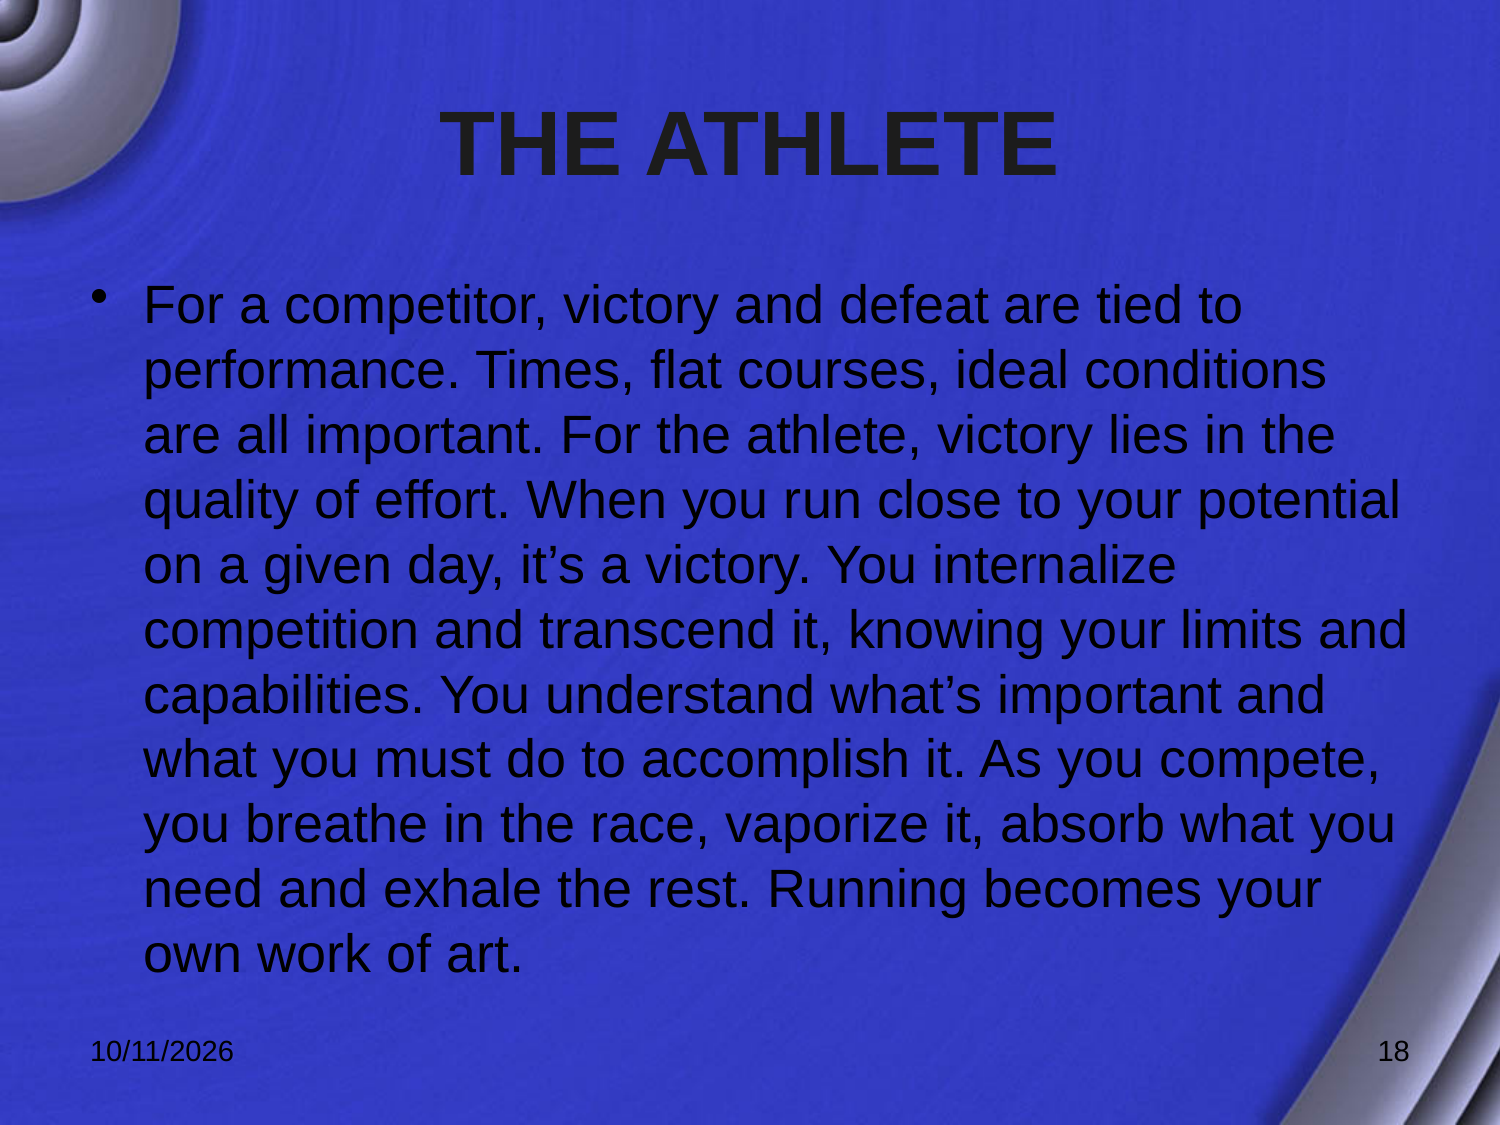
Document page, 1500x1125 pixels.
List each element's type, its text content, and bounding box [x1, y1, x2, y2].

title THE ATHLETE [74, 44, 1426, 233]
slide_number 18 [1074, 1024, 1426, 1103]
picture [0, 0, 1500, 1125]
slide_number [74, 1024, 426, 1103]
list For a competitor, victory and defeat are tied to performance. Times, flat courses, ideal conditions are all important. For the athlete, victory lies in the quality of effort. When you run close to your potential on a given day, it’s a victory. You internalize competition and transcend it, knowing your limits and capabilities. You understand what’s important and what you must do to accomplish it. As you compete, you breathe in the race, vaporize it, absorb what you need and exhale the rest. Running becomes your own work of art. [74, 262, 1426, 1006]
